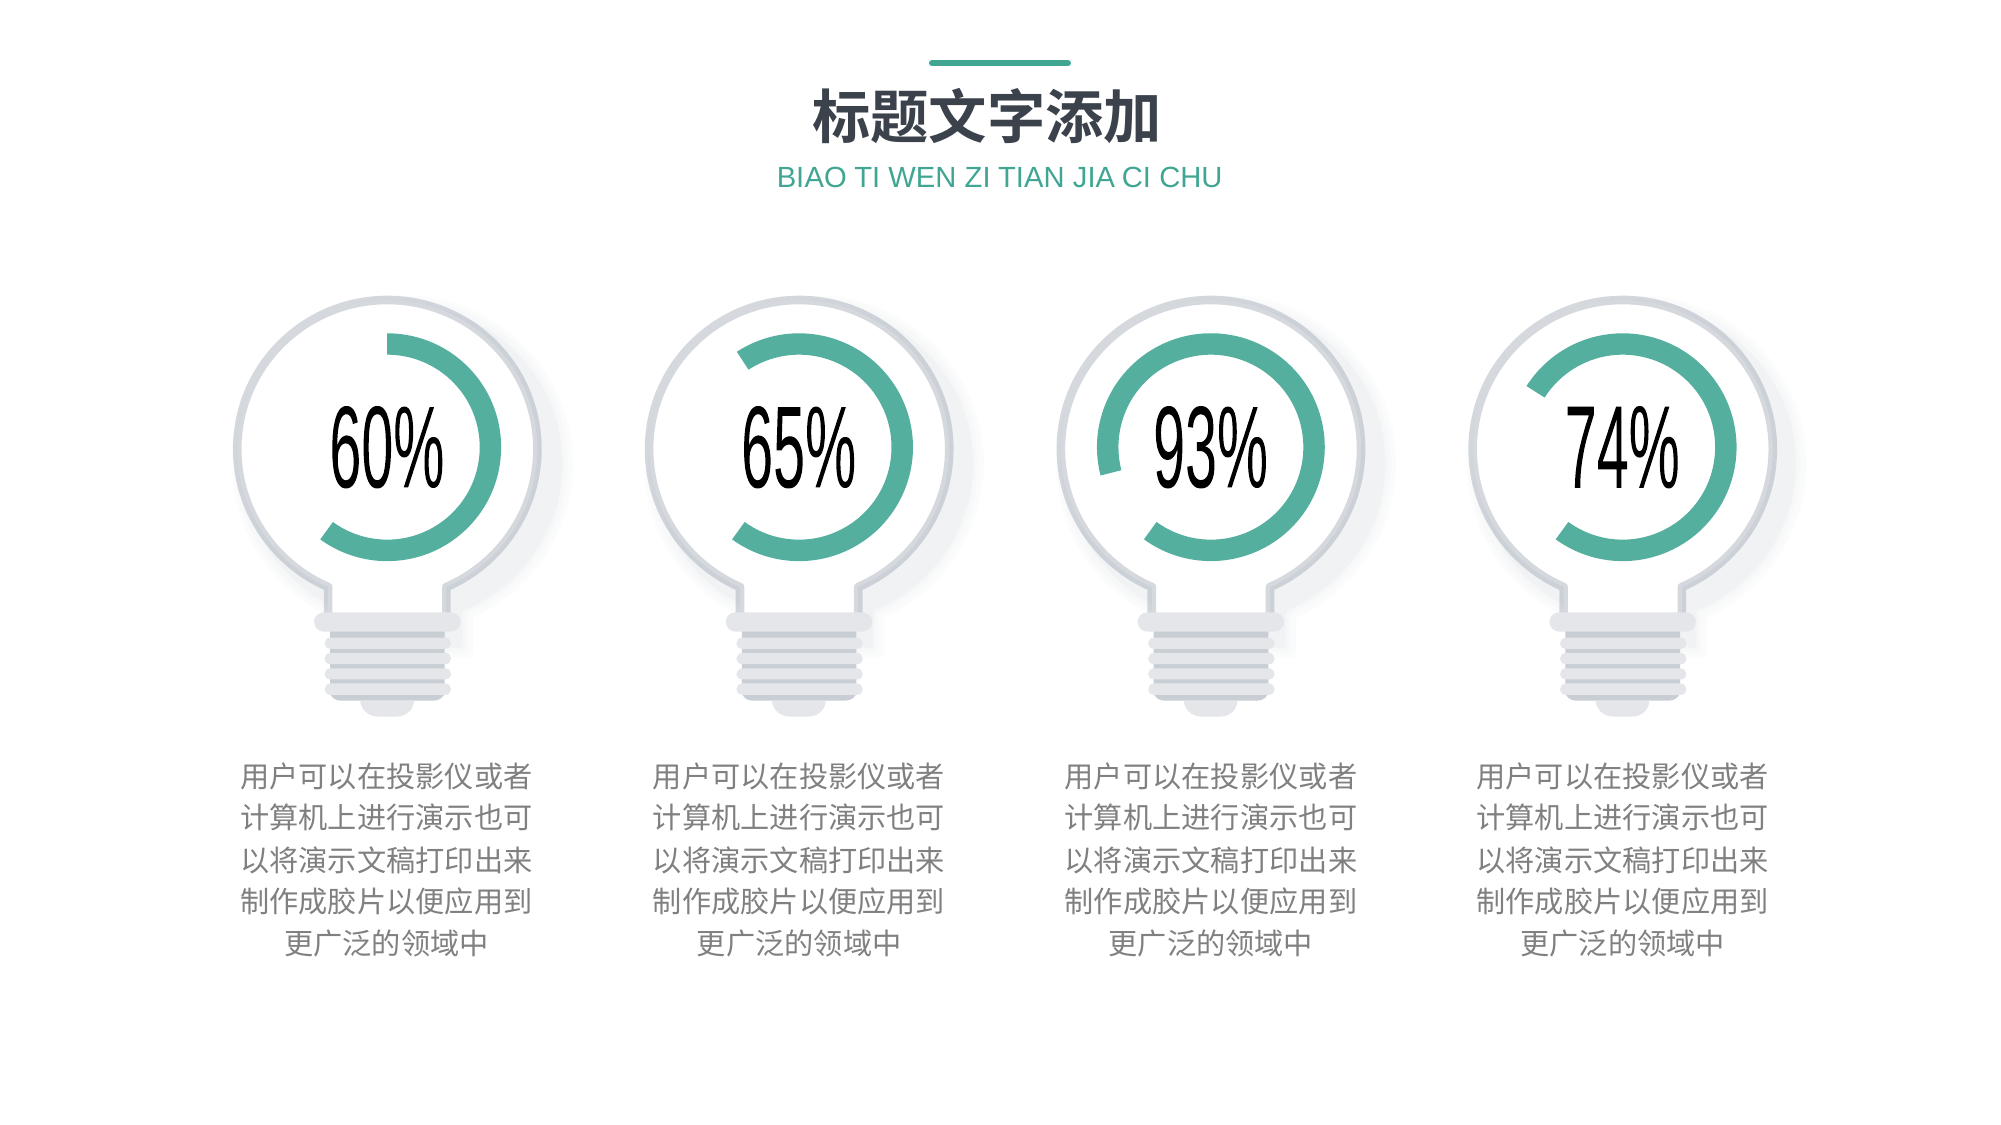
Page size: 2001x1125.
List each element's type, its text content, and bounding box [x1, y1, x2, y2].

text_box BIAO TI WEN ZI TIAN JIA CI CHU [762, 150, 1238, 201]
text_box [1060, 299, 1362, 717]
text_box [649, 299, 950, 717]
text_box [1472, 299, 1773, 717]
text_box 用户可以在投影仪或者计算机上进行演示也可以将演示文稿打印出来制作成胶片以便应用到更广泛的领域中 [219, 743, 554, 968]
text_box 用户可以在投影仪或者计算机上进行演示也可以将演示文稿打印出来制作成胶片以便应用到更广泛的领域中 [1455, 743, 1790, 968]
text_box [237, 299, 538, 717]
text_box 用户可以在投影仪或者计算机上进行演示也可以将演示文稿打印出来制作成胶片以便应用到更广泛的领域中 [1044, 743, 1378, 968]
text_box 标题文字添加 [797, 73, 1202, 150]
text_box 用户可以在投影仪或者计算机上进行演示也可以将演示文稿打印出来制作成胶片以便应用到更广泛的领域中 [632, 743, 967, 968]
